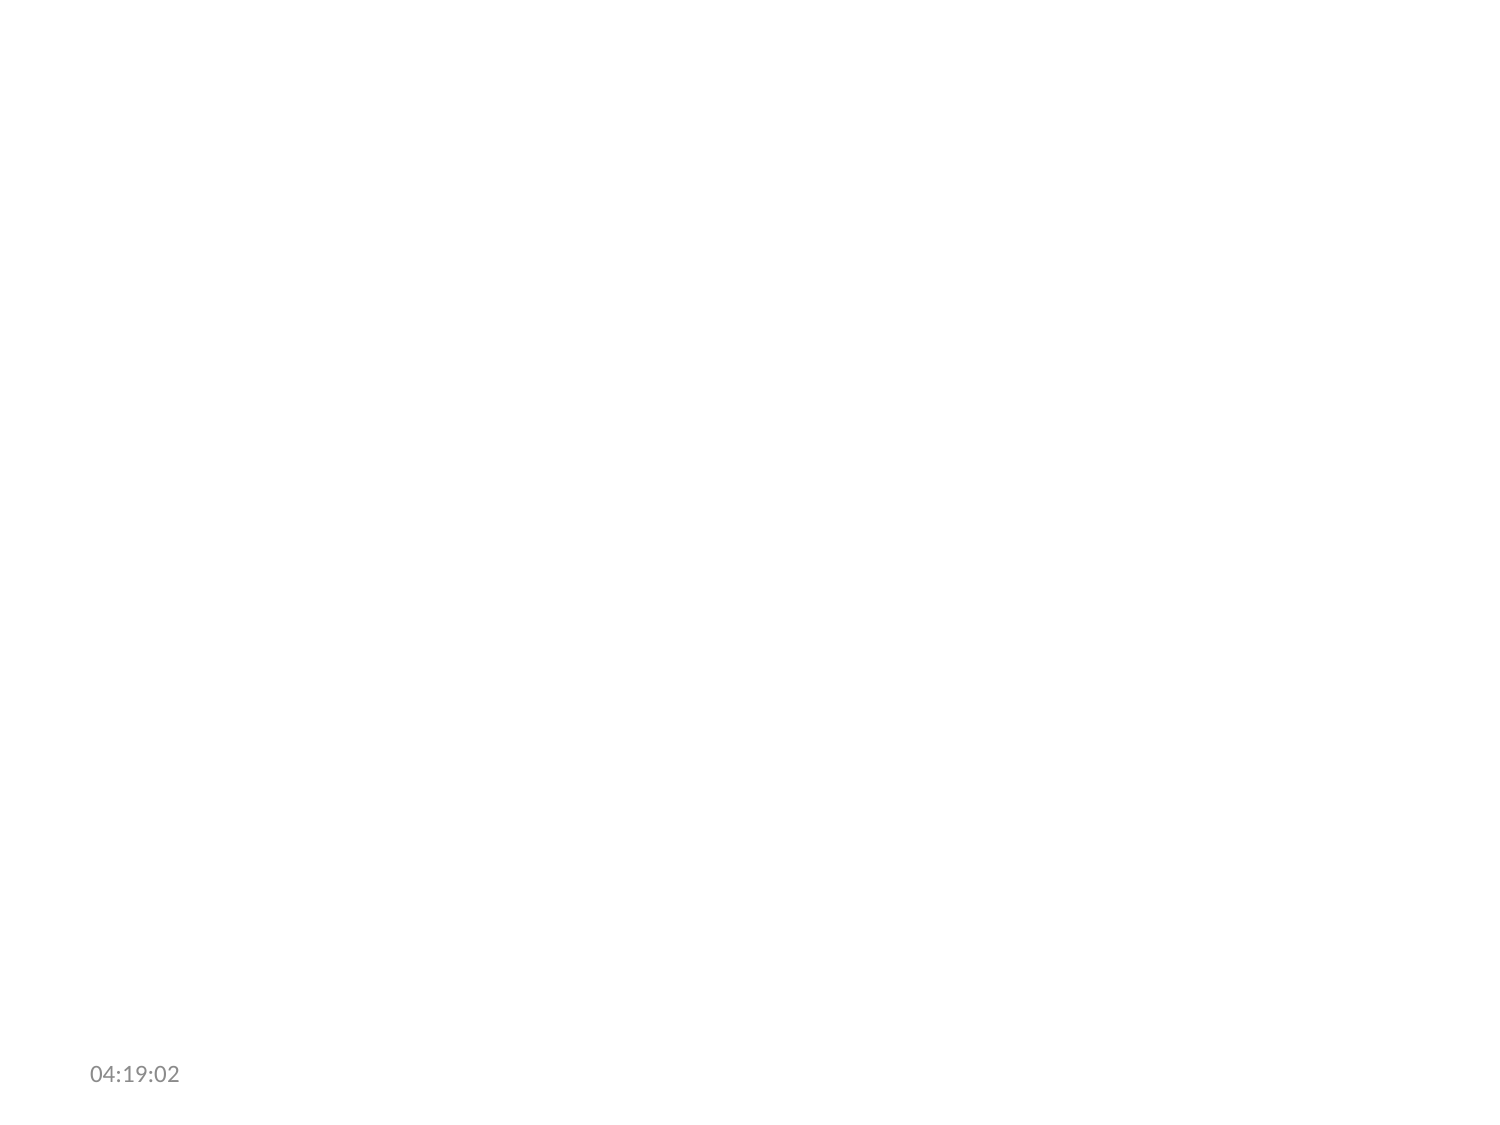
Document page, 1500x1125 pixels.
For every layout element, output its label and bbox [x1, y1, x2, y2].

slide_number [75, 1042, 425, 1103]
